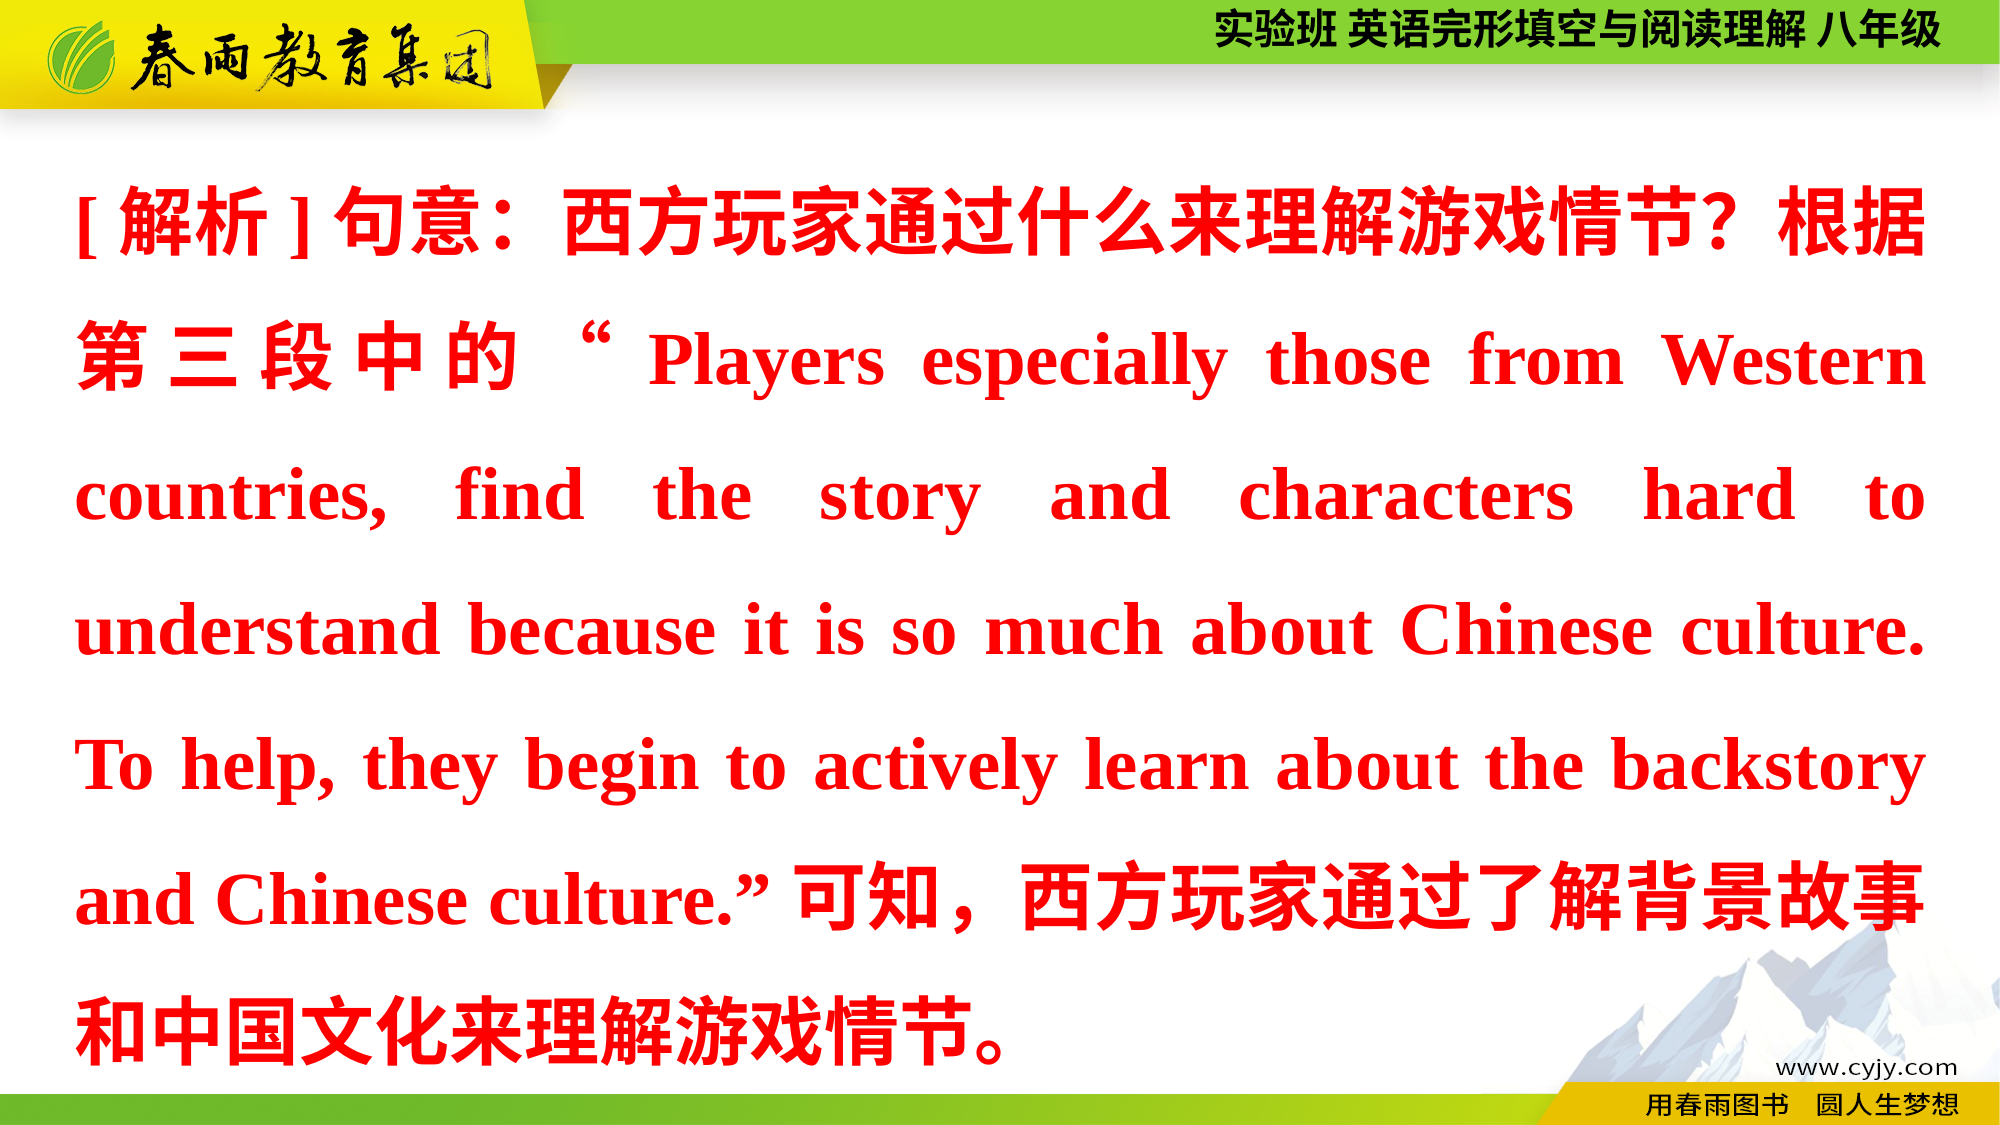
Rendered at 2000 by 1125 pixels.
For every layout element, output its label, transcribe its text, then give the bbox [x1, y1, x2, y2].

list [解析]句意：西方玩家通过什么来理解游戏情节？根据第三段中的“Players especially those from Western countries, find the story and characters hard to understand because it is so much about Chinese culture. To help, they begin to actively learn about the backstory and Chinese culture.”可知，西方玩家通过了解背景故事和中国文化来理解游戏情节。 [59, 122, 1944, 1075]
picture [0, 0, 2000, 1125]
